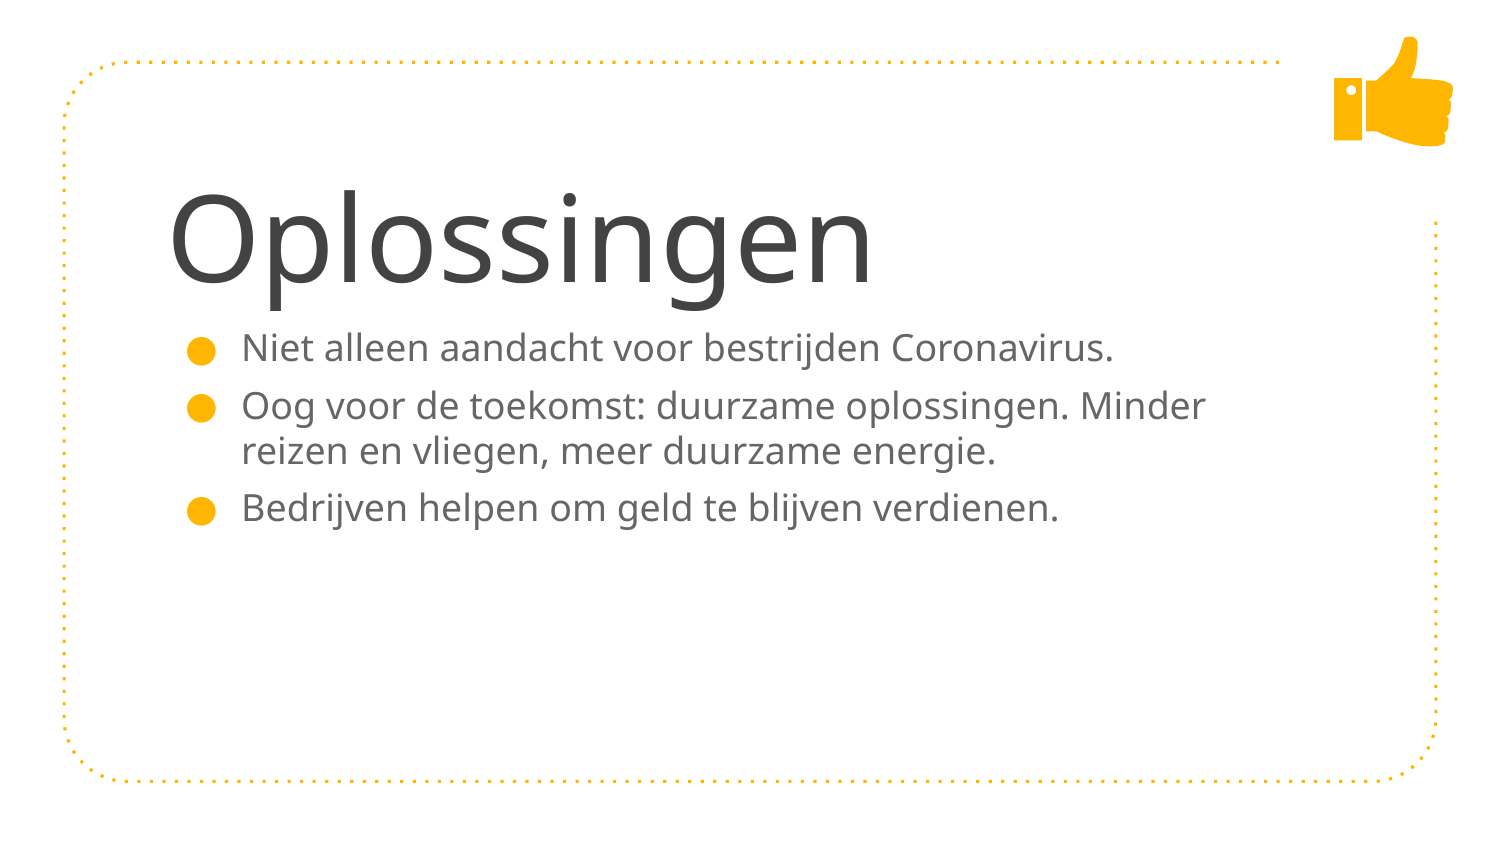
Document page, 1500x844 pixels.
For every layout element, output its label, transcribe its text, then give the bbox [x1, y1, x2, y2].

list Niet alleen aandacht voor bestrijden Coronavirus. Oog voor de toekomst: duurzame oplossingen. Minder reizen en vliegen, meer duurzame energie. Bedrijven helpen om geld te blijven verdienen. [151, 309, 1278, 698]
title Oplossingen [151, 146, 1278, 287]
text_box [1334, 36, 1454, 147]
